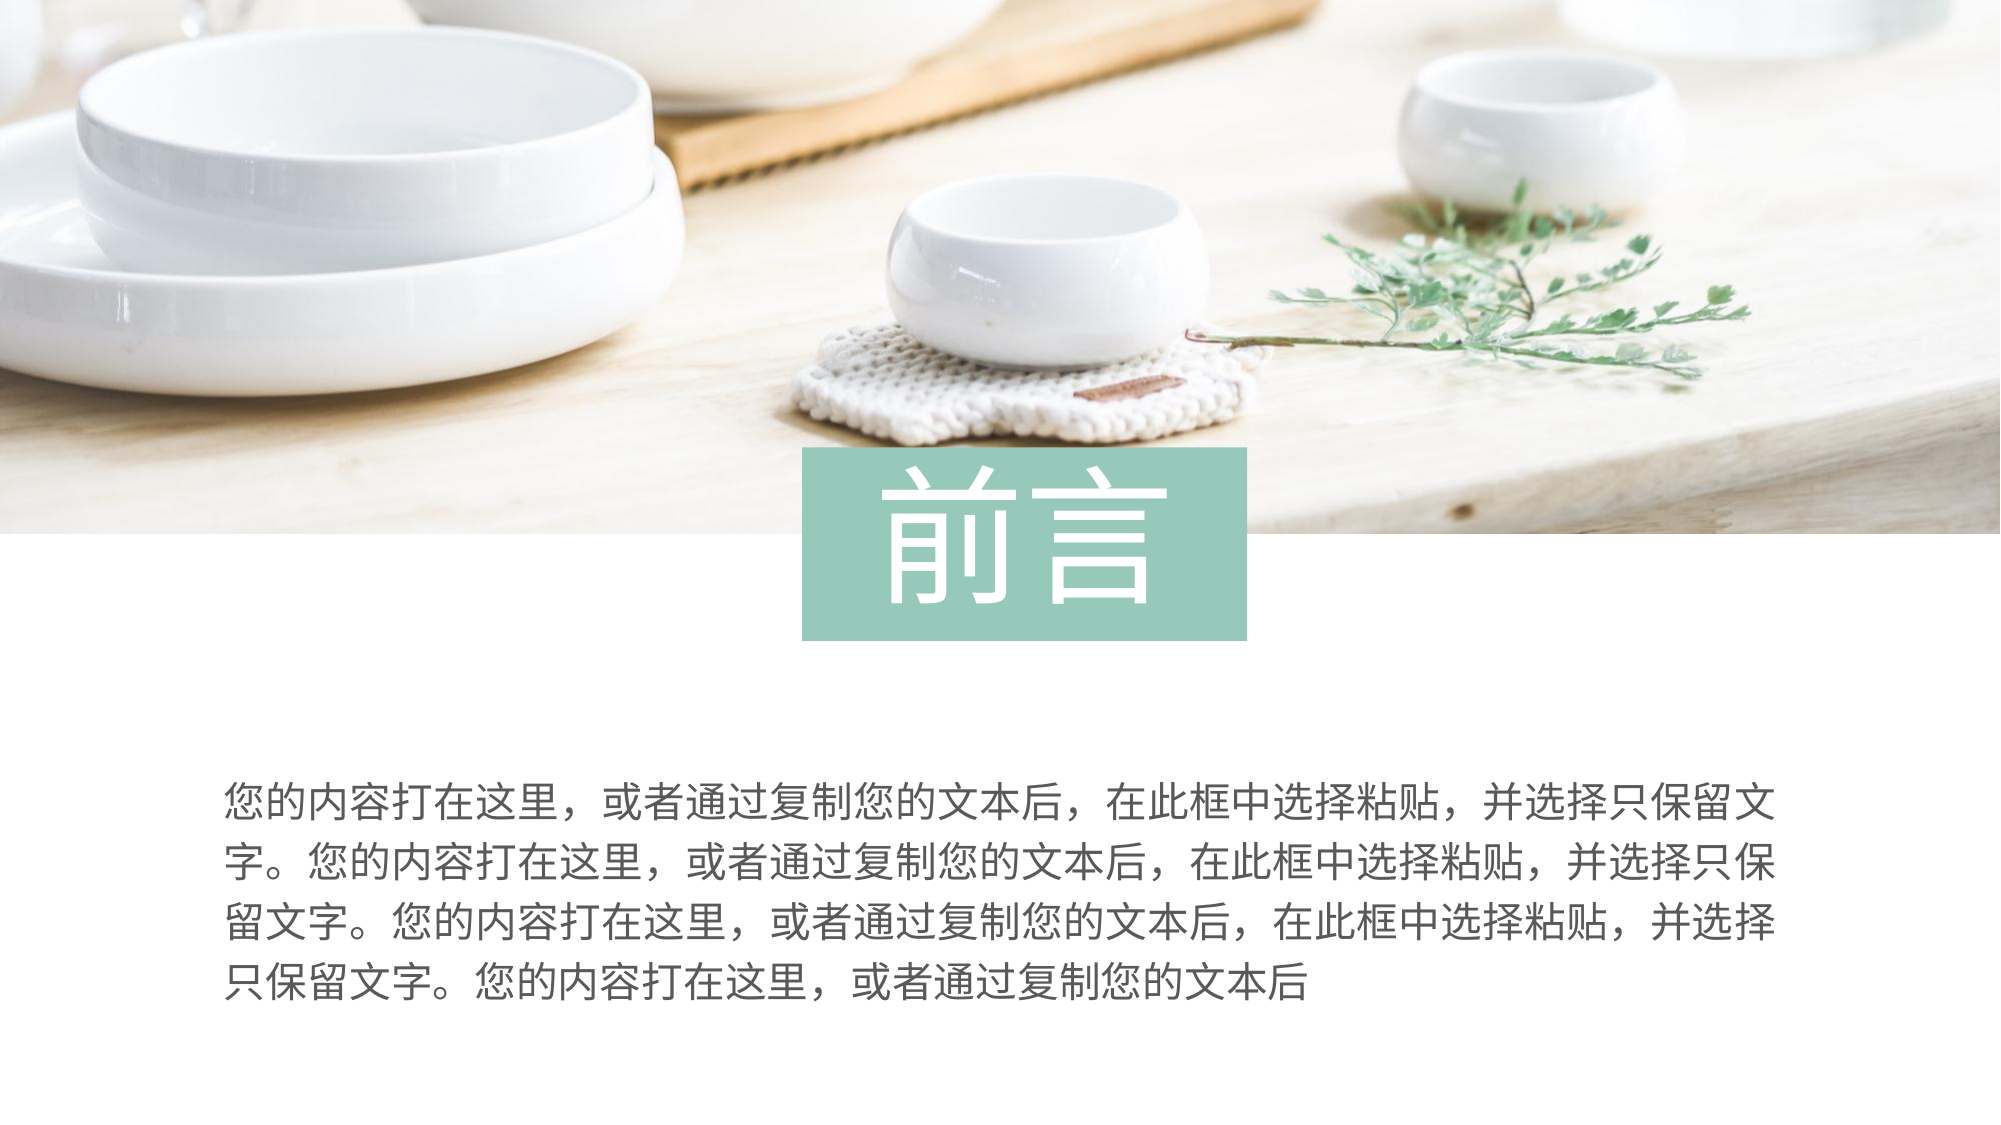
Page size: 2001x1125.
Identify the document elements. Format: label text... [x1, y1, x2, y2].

picture [0, 0, 2000, 534]
text_box 前言 [832, 534, 1217, 630]
text_box 您的内容打在这里，或者通过复制您的文本后，在此框中选择粘贴，并选择只保留文字。您的内容打在这里，或者通过复制您的文本后，在此框中选择粘贴，并选择只保留文字。您的内容打在这里，或者通过复制您的文本后，在此框中选择粘贴，并选择只保留文字。您的内容打在这里，或者通过复制您的文本后 [223, 765, 1777, 1006]
text_box [801, 534, 1248, 642]
